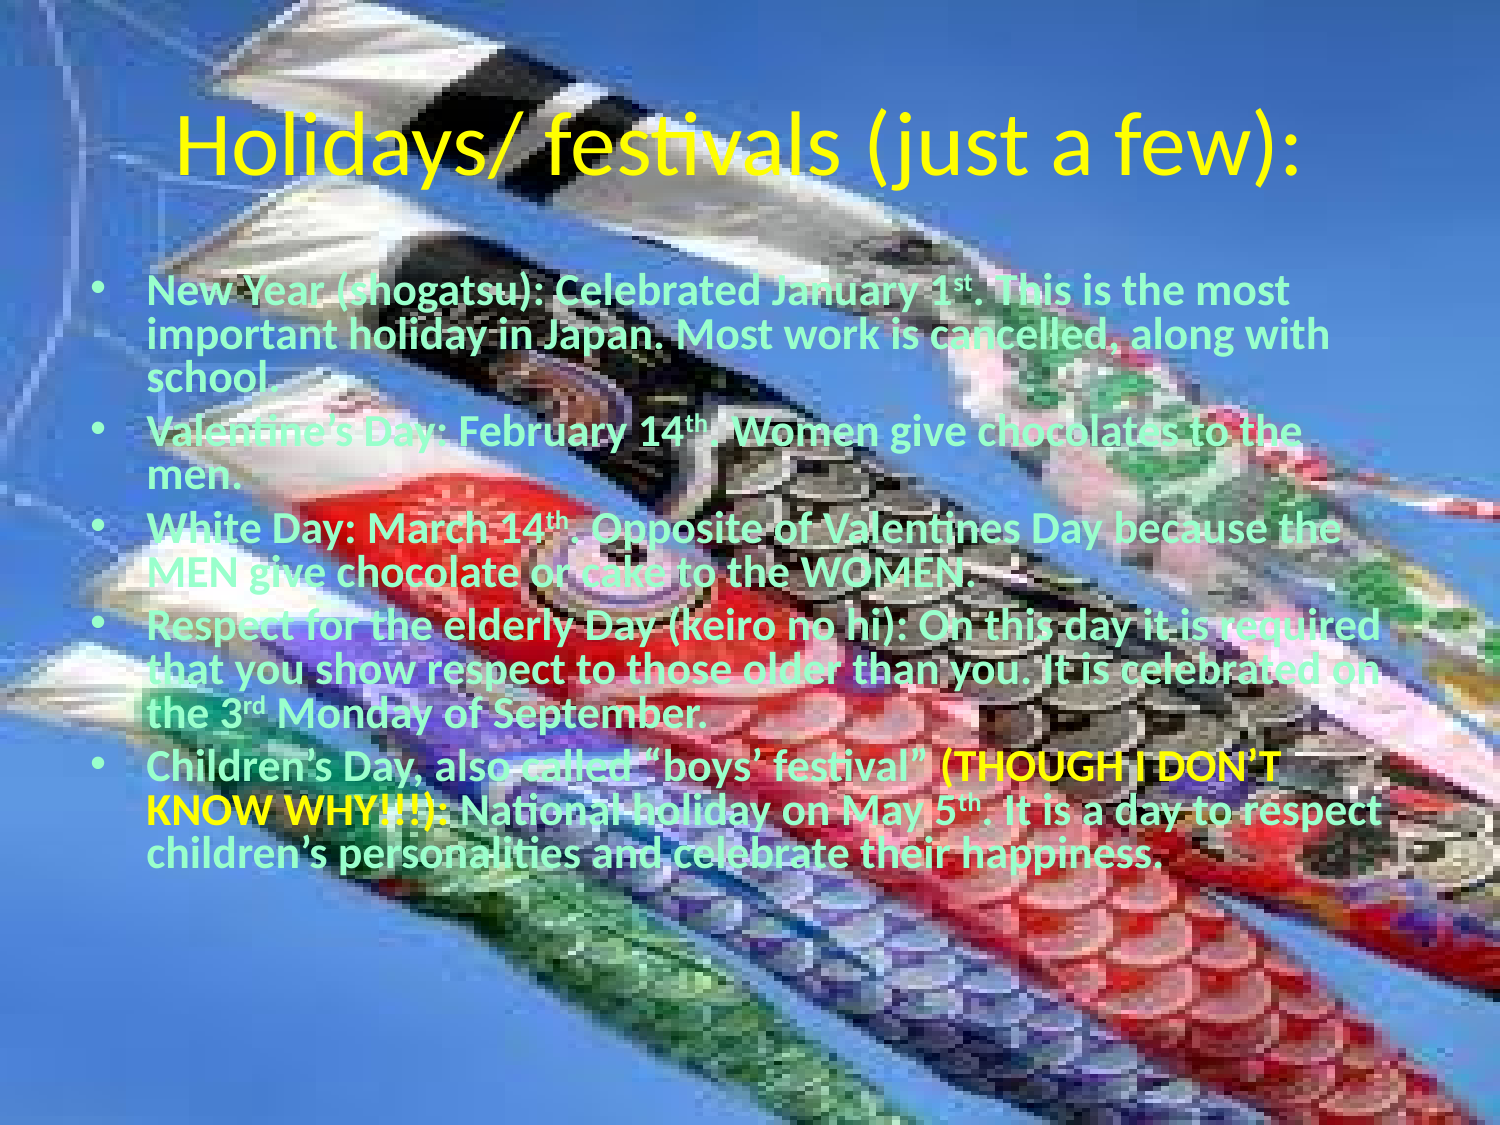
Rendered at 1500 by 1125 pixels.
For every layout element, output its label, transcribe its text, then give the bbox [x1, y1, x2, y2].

title Holidays/ festivals (just a few): [74, 44, 1426, 233]
list New Year (shogatsu): Celebrated January 1st. This is the most important holiday in Japan. Most work is cancelled, along with school. Valentine’s Day: February 14th. Women give chocolates to the men. White Day: March 14th. Opposite of Valentines Day because the MEN give chocolate or cake to the WOMEN. Respect for the elderly Day (keiro no hi): On this day it is required that you show respect to those older than you. It is celebrated on the 3rd Monday of September. Children’s Day, also called “boys’ festival” (THOUGH I DON’T KNOW WHY!!!): National holiday on May 5th. It is a day to respect children’s personalities and celebrate their happiness. [74, 262, 1426, 1006]
picture [0, 0, 1500, 1125]
